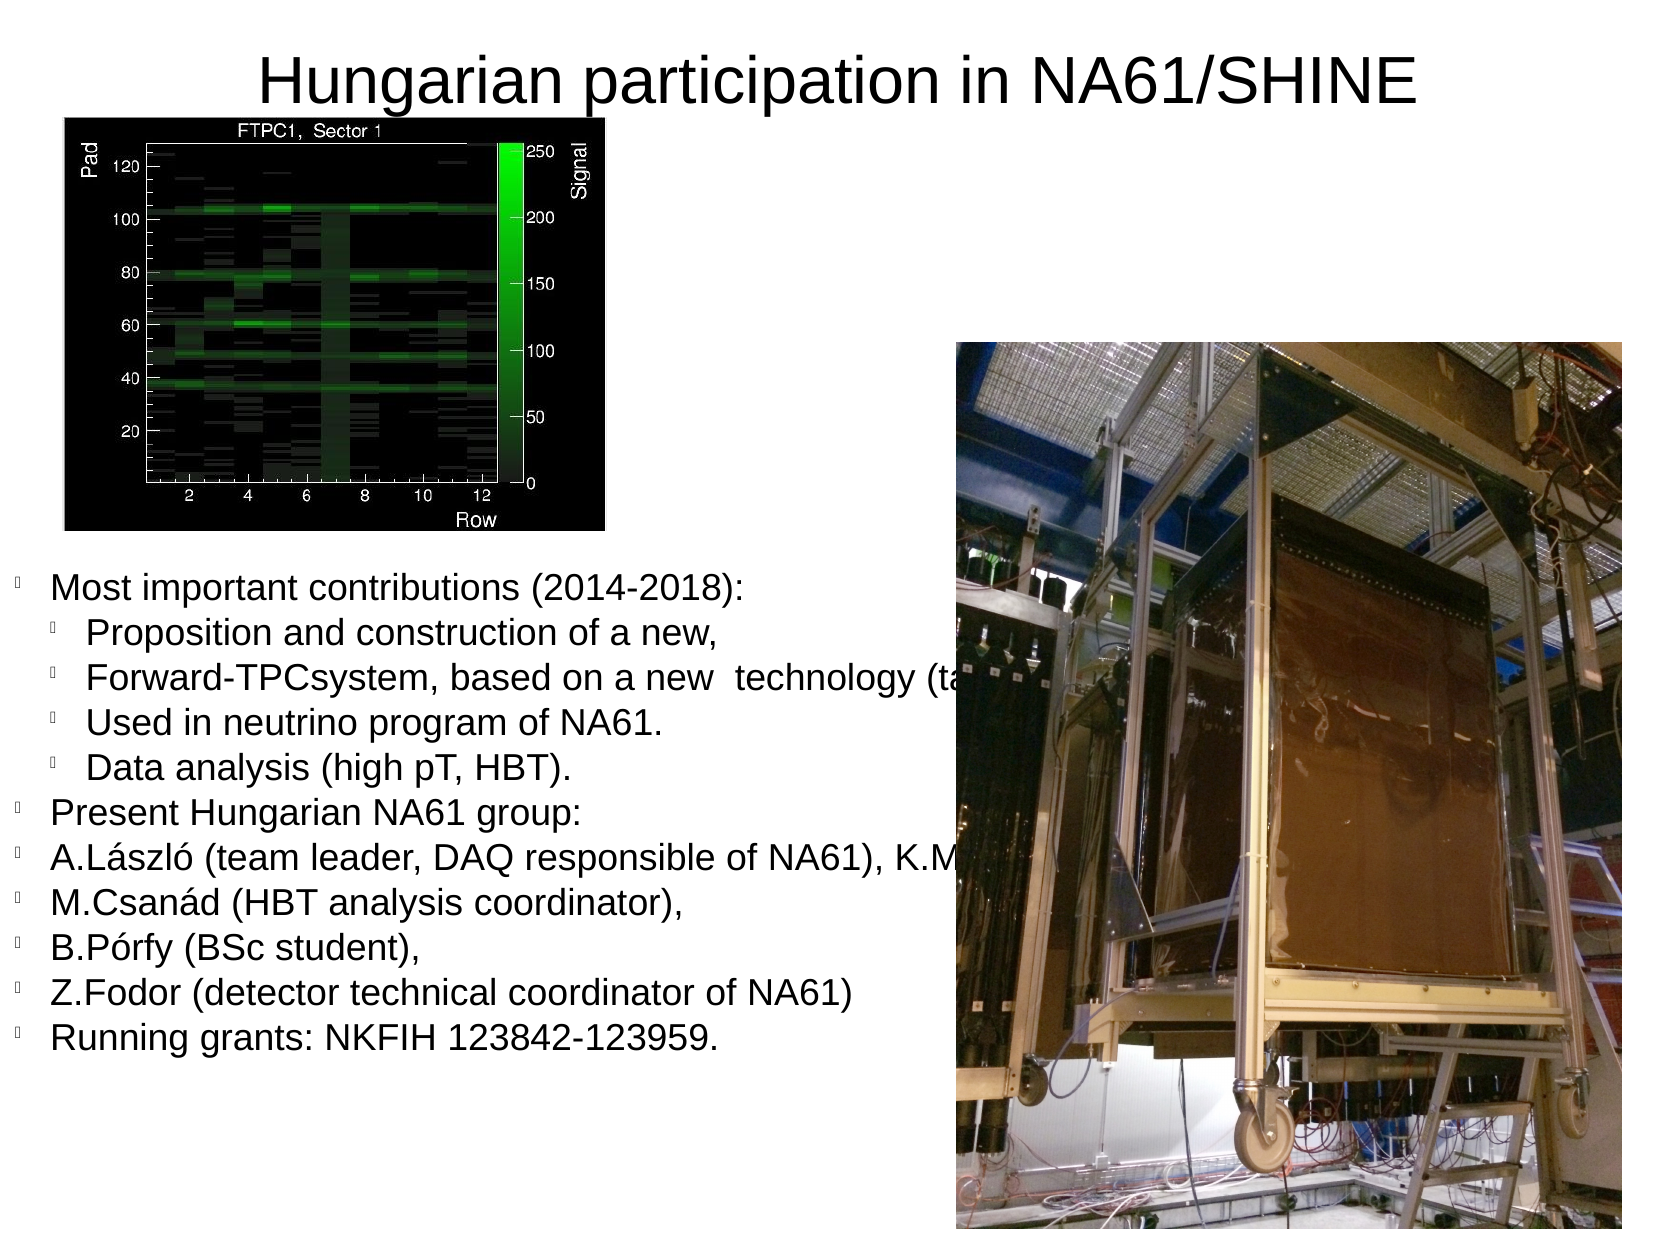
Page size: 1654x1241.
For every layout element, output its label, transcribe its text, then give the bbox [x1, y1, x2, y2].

picture [956, 342, 1622, 1229]
text_box Most important contributions (2014-2018): Proposition and construction of a new, Forward-TPCsystem, based on a new technology (tandem-TPC) proposed by Wigner group. Used in neutrino program of NA61. Data analysis (high pT, HBT). Present Hungarian NA61 group: A.László (team leader, DAQ responsible of NA61), K.Márton (PhD student), M.Csanád (HBT analysis coordinator), B.Pórfy (BSc student), Z.Fodor (detector technical coordinator of NA61) Running grants: NKFIH 123842-123959. [0, 555, 993, 1241]
text_box Hungarian participation in NA61/SHINE [94, 23, 1583, 130]
picture [61, 117, 607, 532]
